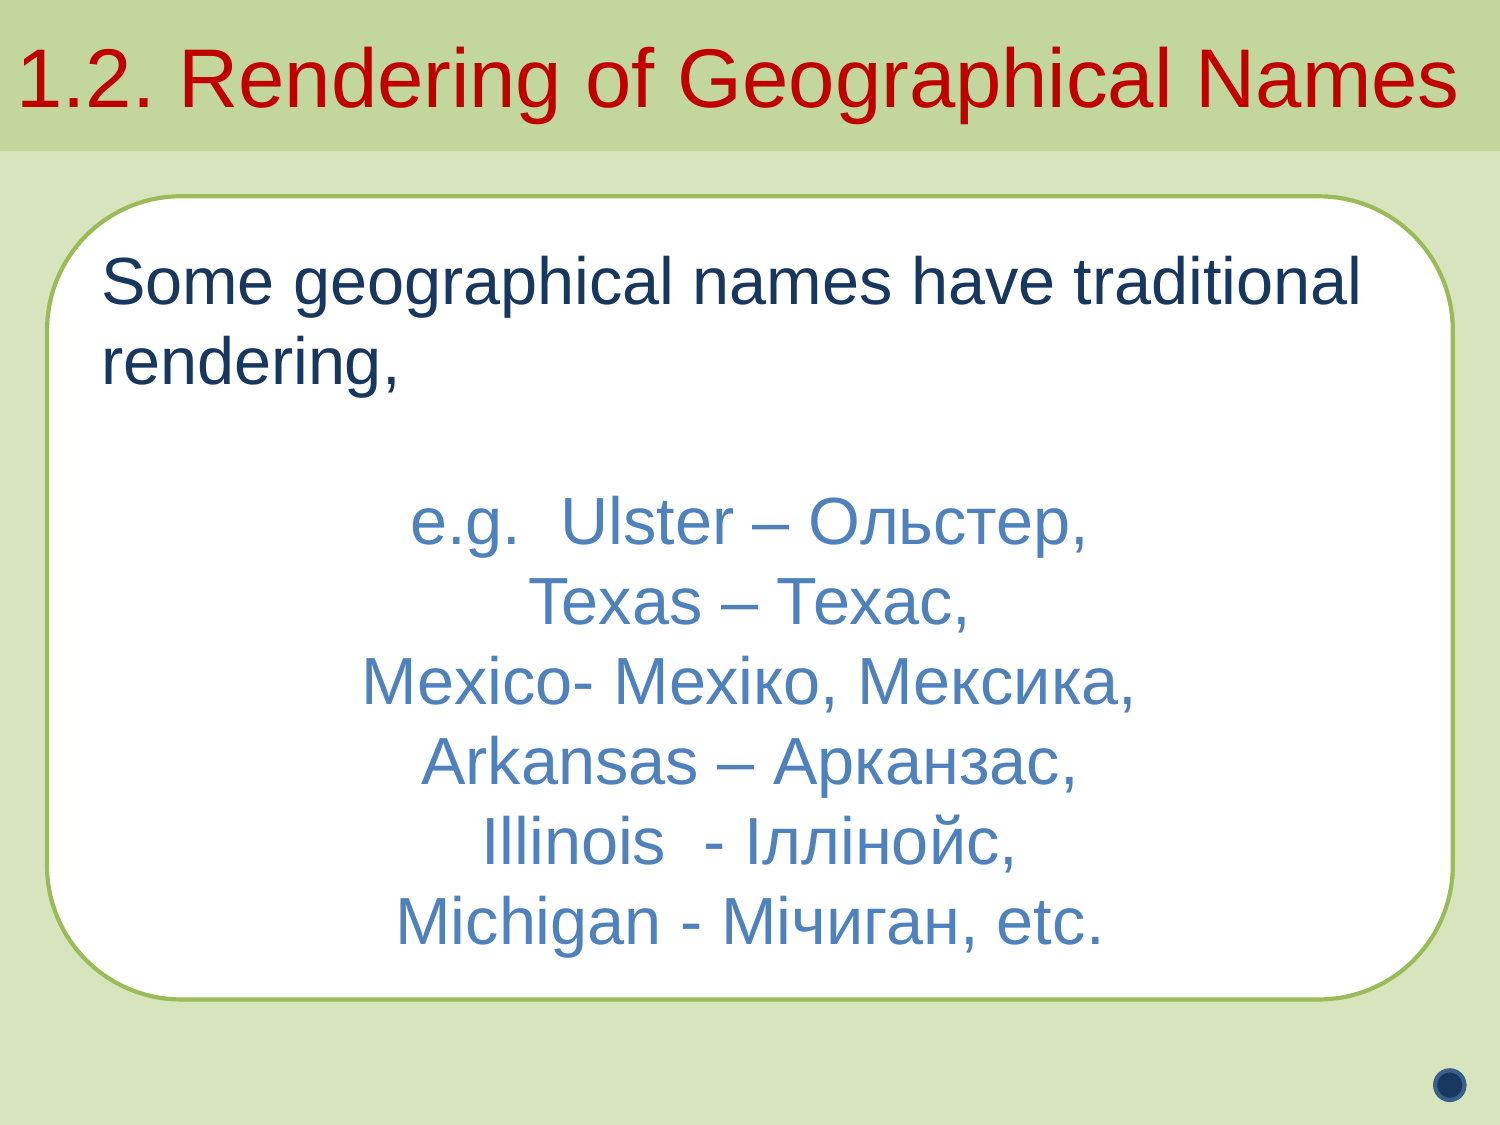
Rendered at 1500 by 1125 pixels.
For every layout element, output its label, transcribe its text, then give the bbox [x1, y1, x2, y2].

text_box 1.2. Rendering of Geographical Names [0, 0, 1500, 151]
text_box [1433, 1068, 1467, 1103]
text_box Some geographical names have traditional rendering, e.g. Ulster – Ольстер, Texas – Техас, Mexico- Мехіко, Мексика, Arkansas – Арканзас, Illinois - Іллінойс, Michigan - Мічиган, etc. [44, 194, 1455, 1002]
